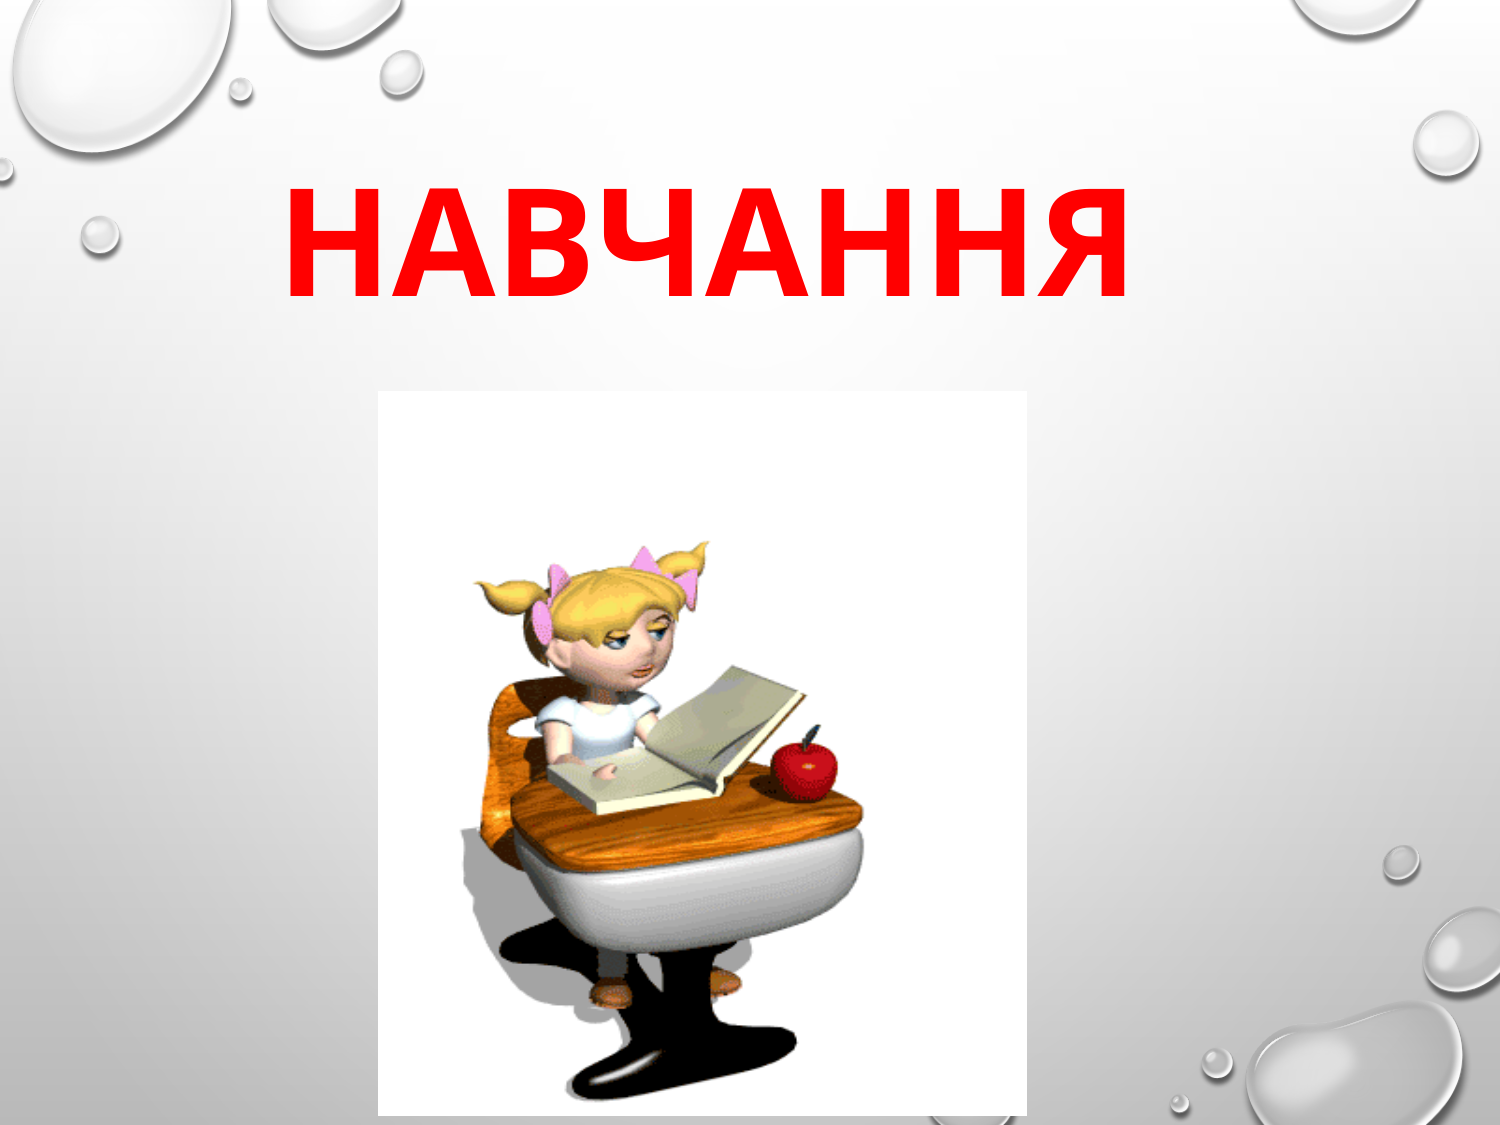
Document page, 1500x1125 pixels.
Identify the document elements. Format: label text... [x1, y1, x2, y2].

text_box НАВЧАННЯ [255, 139, 1160, 335]
picture [0, 0, 1500, 1125]
